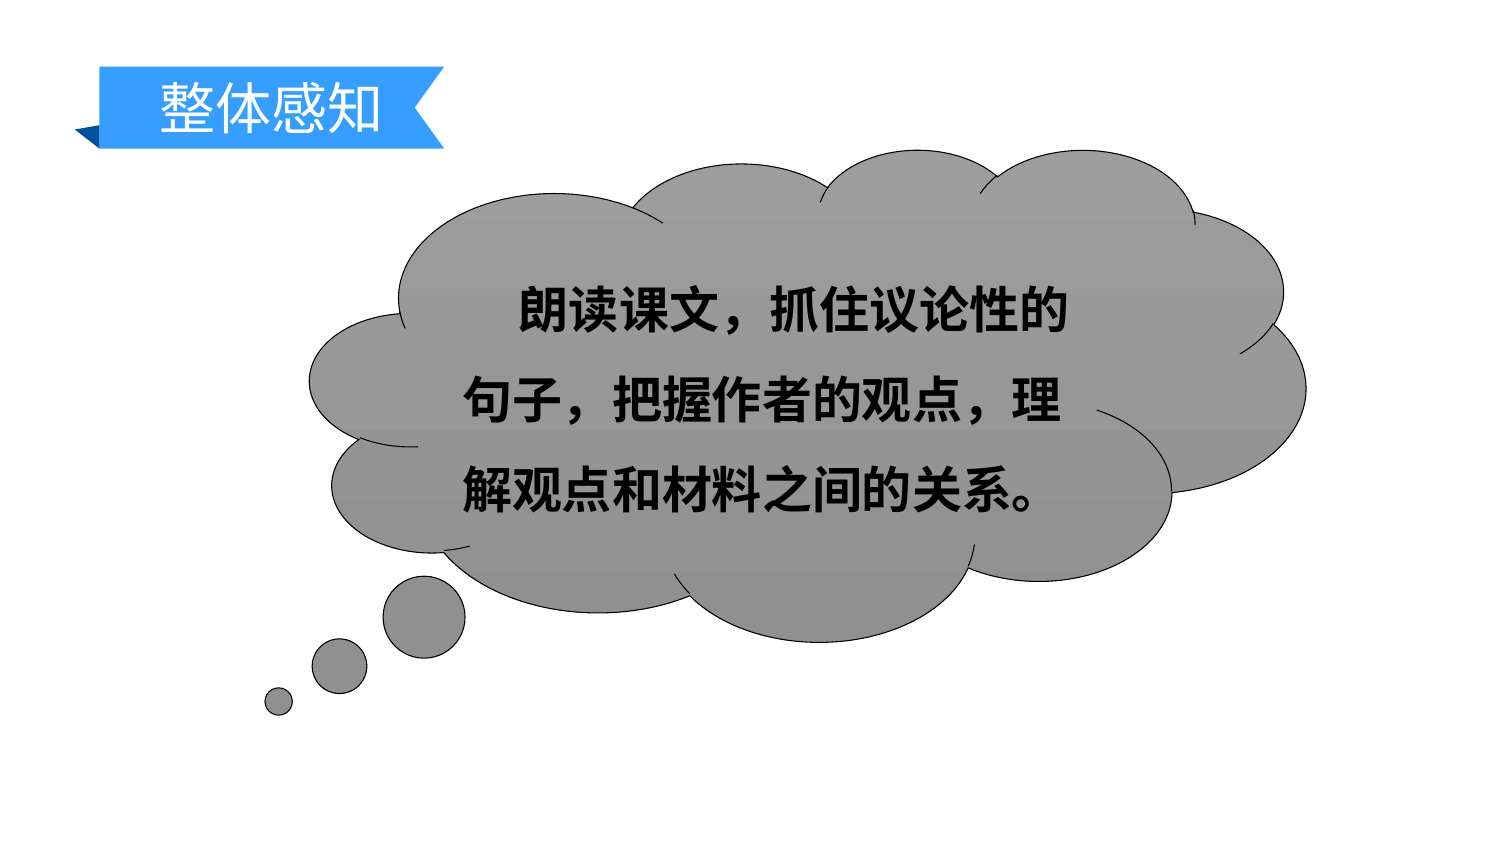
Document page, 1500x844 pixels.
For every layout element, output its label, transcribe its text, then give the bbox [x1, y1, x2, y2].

text_box 朗读课文，抓住议论性的句子，把握作者的观点，理解观点和材料之间的关系。 [308, 149, 1307, 643]
text_box 朗读课文，抓住议论性的句子，把握作者的观点，理解观点和材料之间的关系。 [382, 575, 466, 659]
text_box 朗读课文，抓住议论性的句子，把握作者的观点，理解观点和材料之间的关系。 [264, 687, 293, 716]
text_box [74, 66, 445, 149]
text_box 朗读课文，抓住议论性的句子，把握作者的观点，理解观点和材料之间的关系。 [311, 638, 368, 695]
